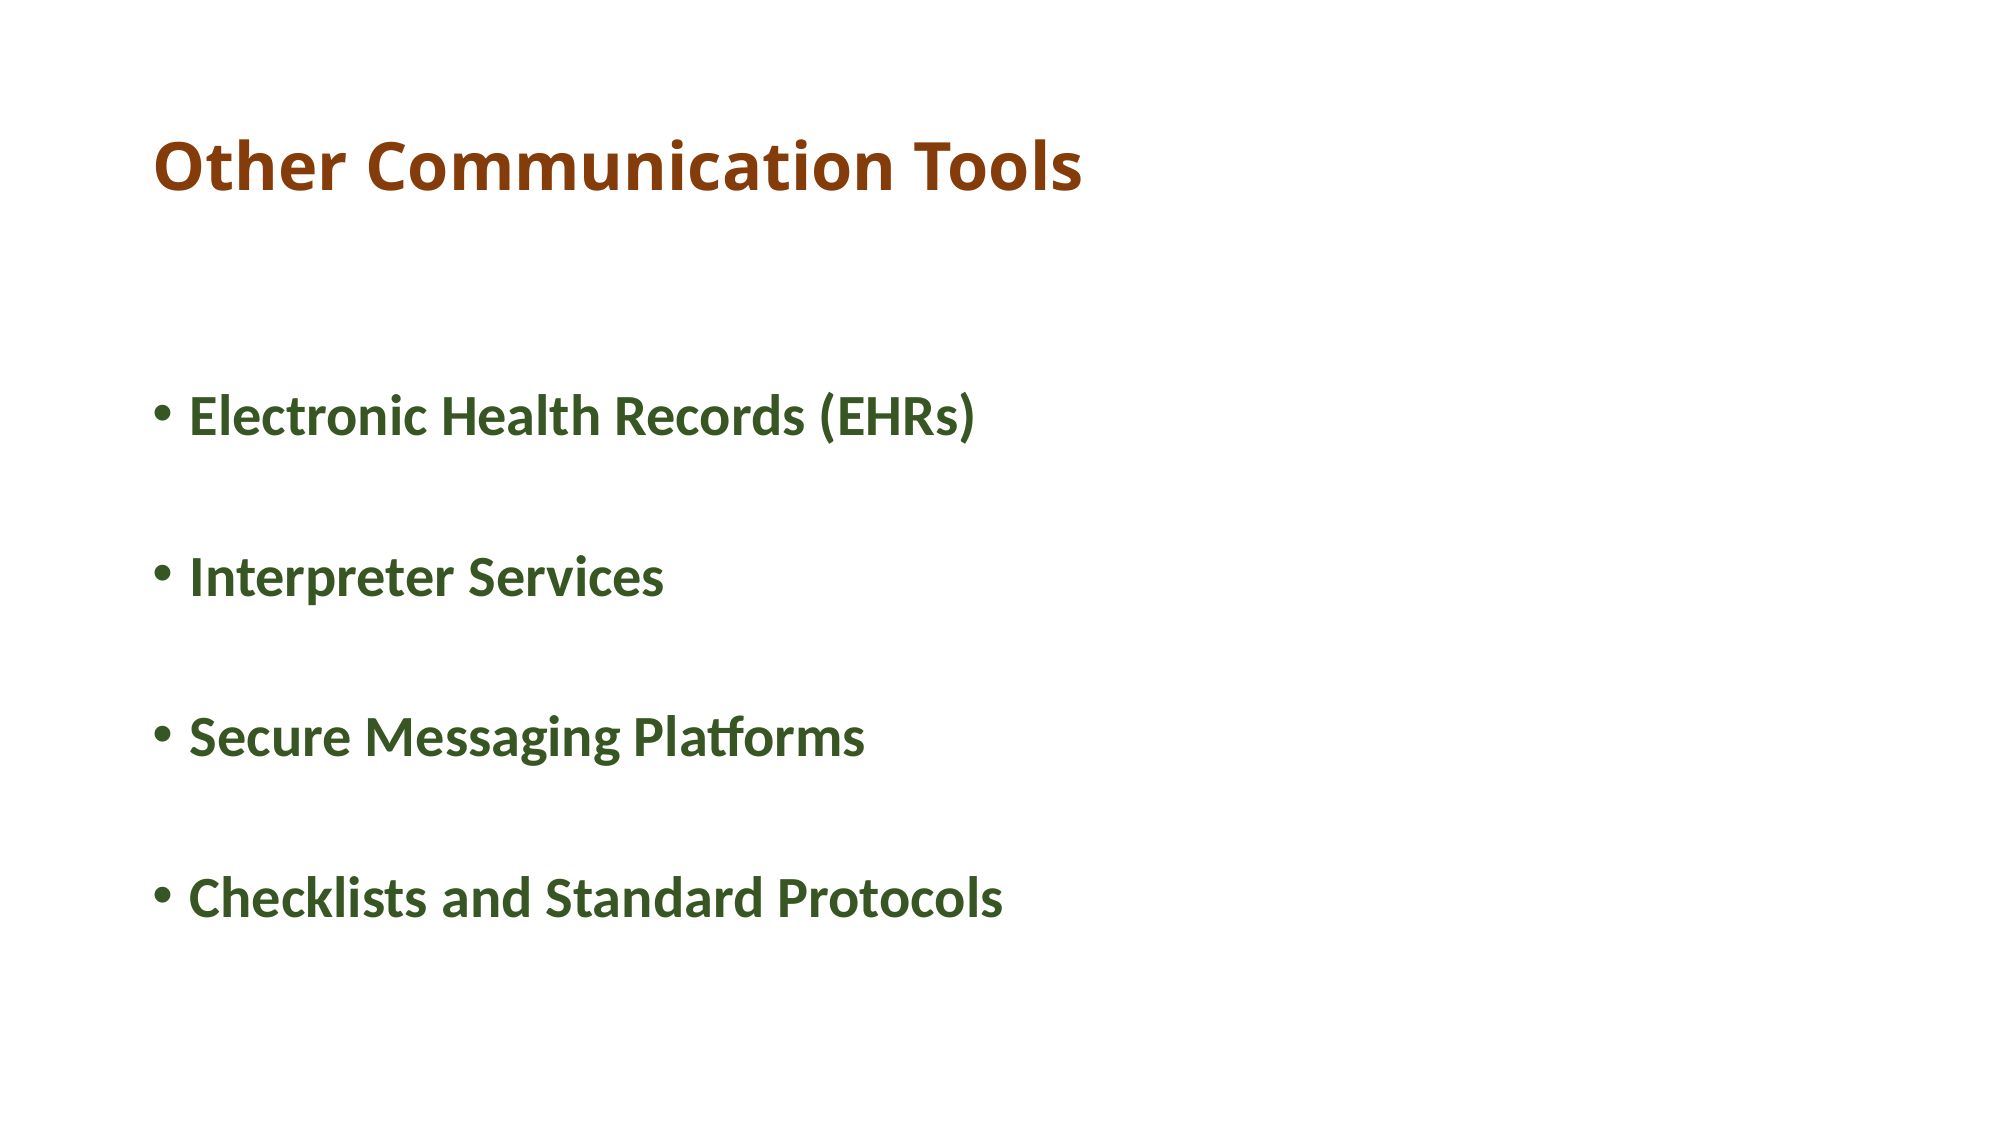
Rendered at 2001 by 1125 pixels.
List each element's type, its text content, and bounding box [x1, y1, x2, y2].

title Other Communication Tools [137, 59, 1863, 278]
list Electronic Health Records (EHRs) Interpreter Services Secure Messaging Platforms Checklists and Standard Protocols [137, 299, 1863, 1014]
